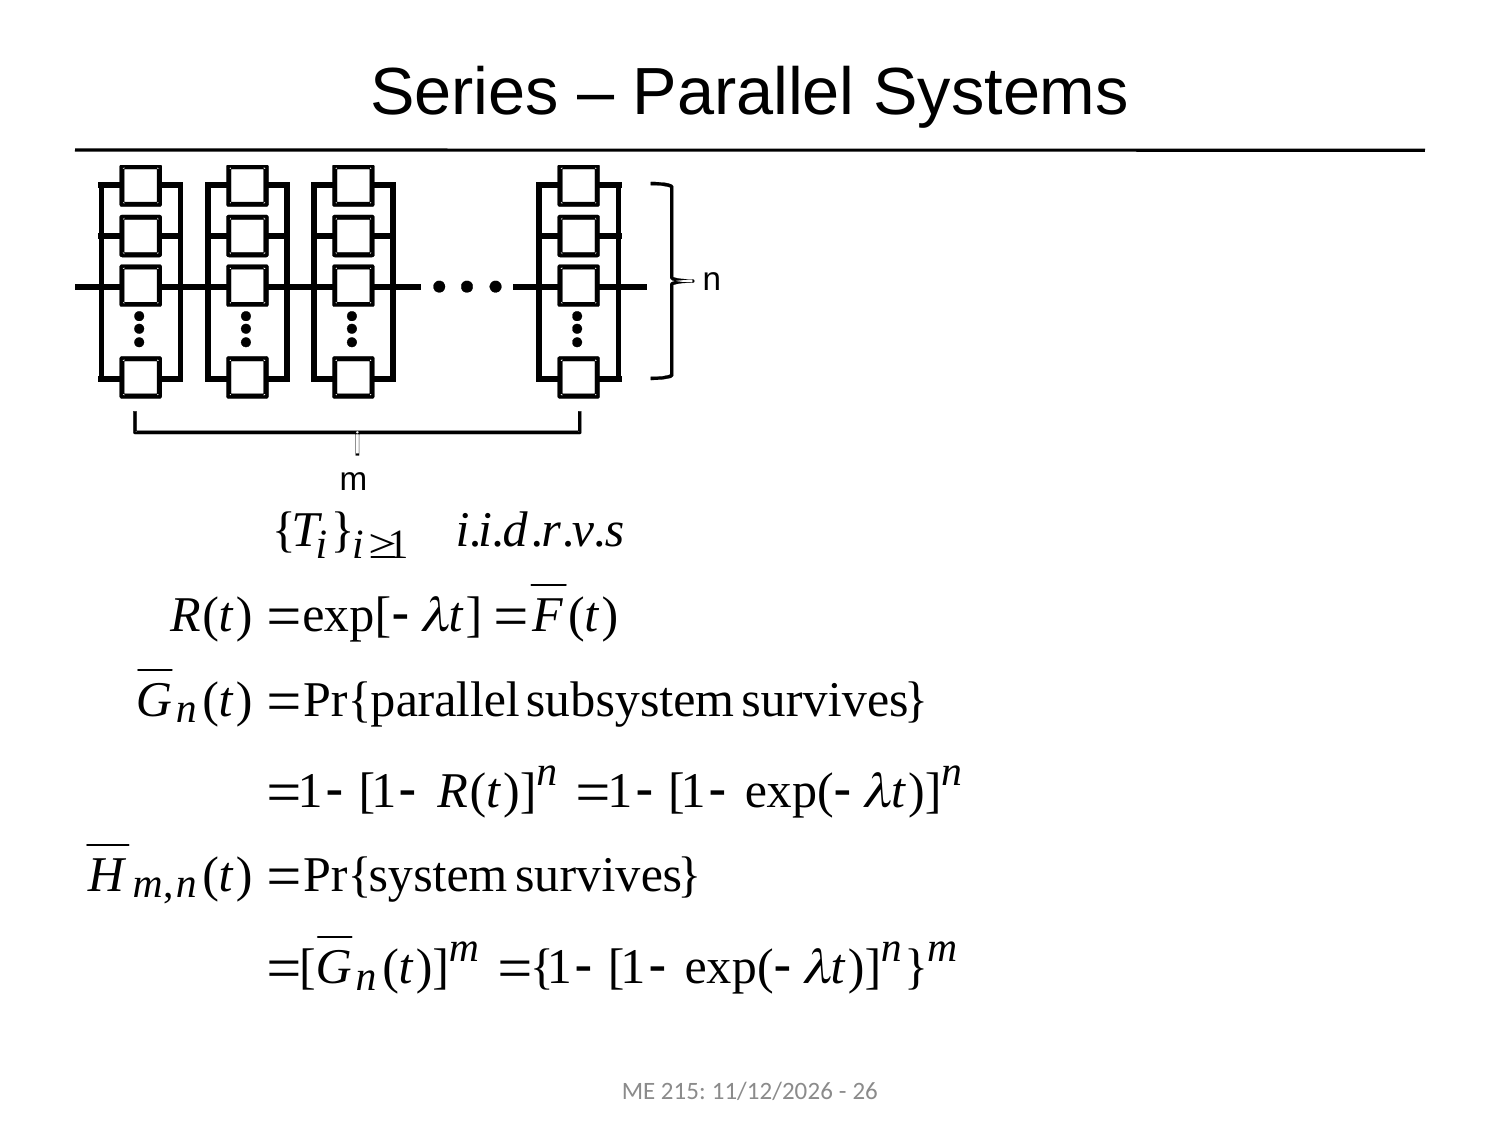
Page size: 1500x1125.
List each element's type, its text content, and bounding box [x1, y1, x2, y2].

footer ME 215: 11/11/2021 - 26 [549, 1063, 950, 1116]
list Series – Parallel Systems [75, 37, 1425, 138]
picture [74, 164, 740, 498]
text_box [78, 496, 976, 1006]
